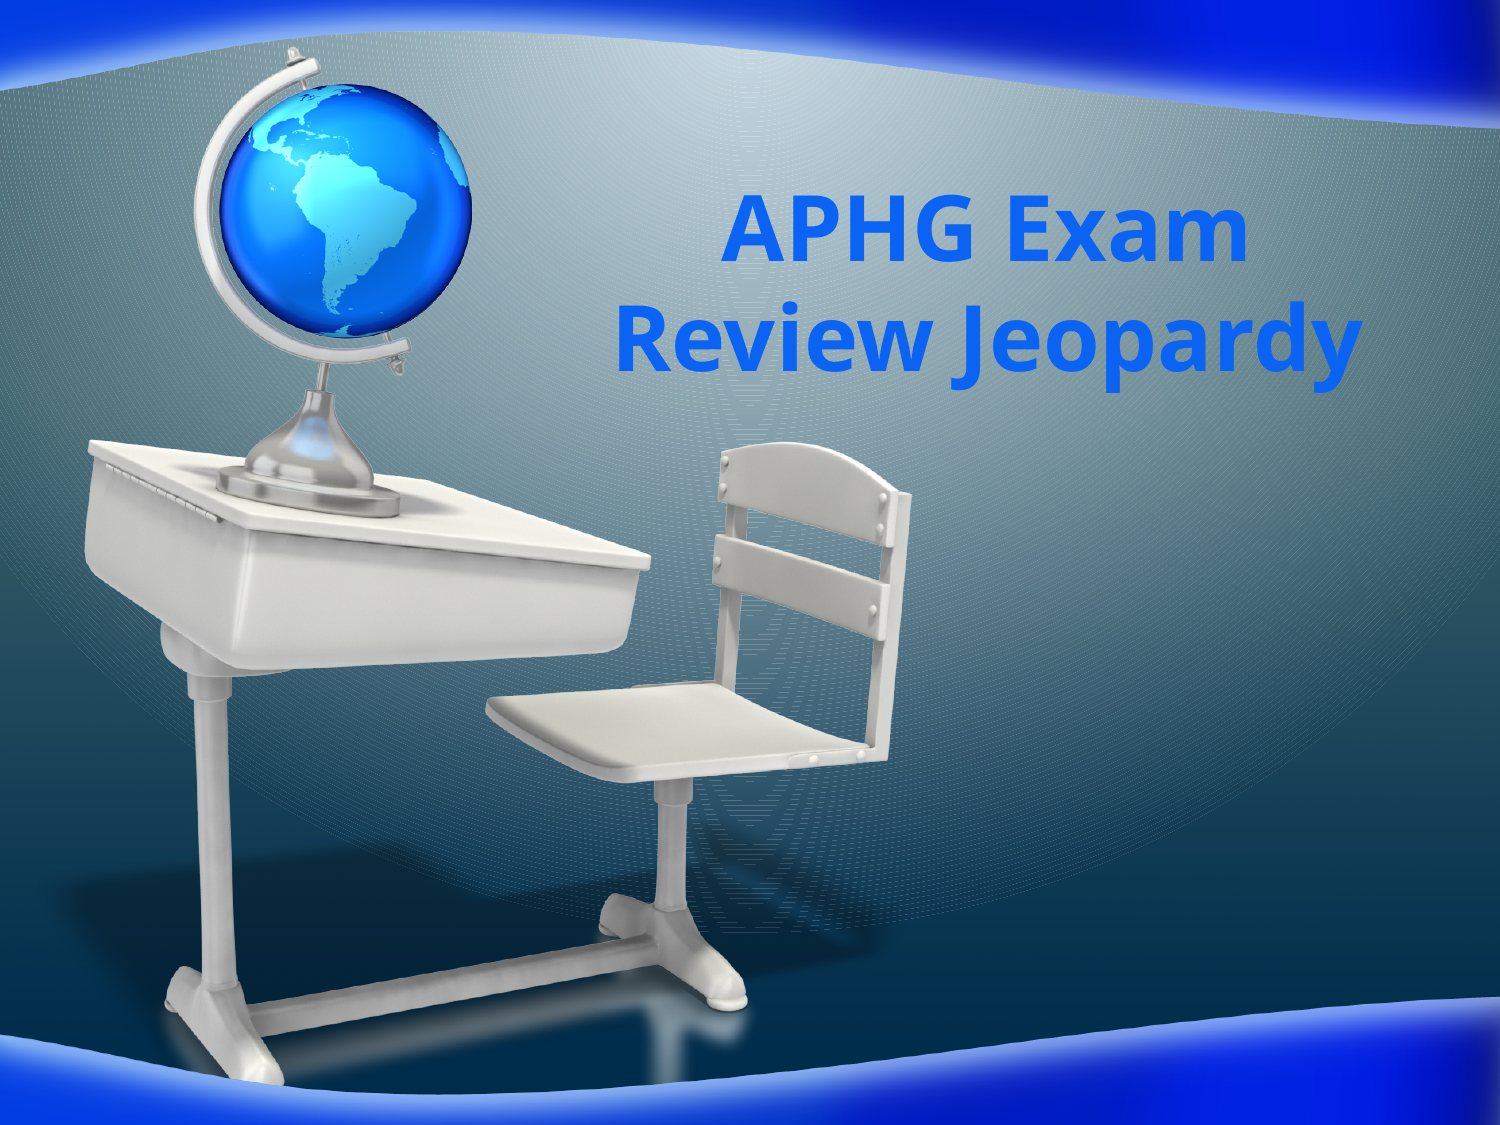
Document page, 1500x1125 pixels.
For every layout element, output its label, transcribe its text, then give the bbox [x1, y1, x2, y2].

text_box APHG Exam Review Jeopardy [536, 161, 1439, 399]
picture [0, 0, 1500, 1125]
